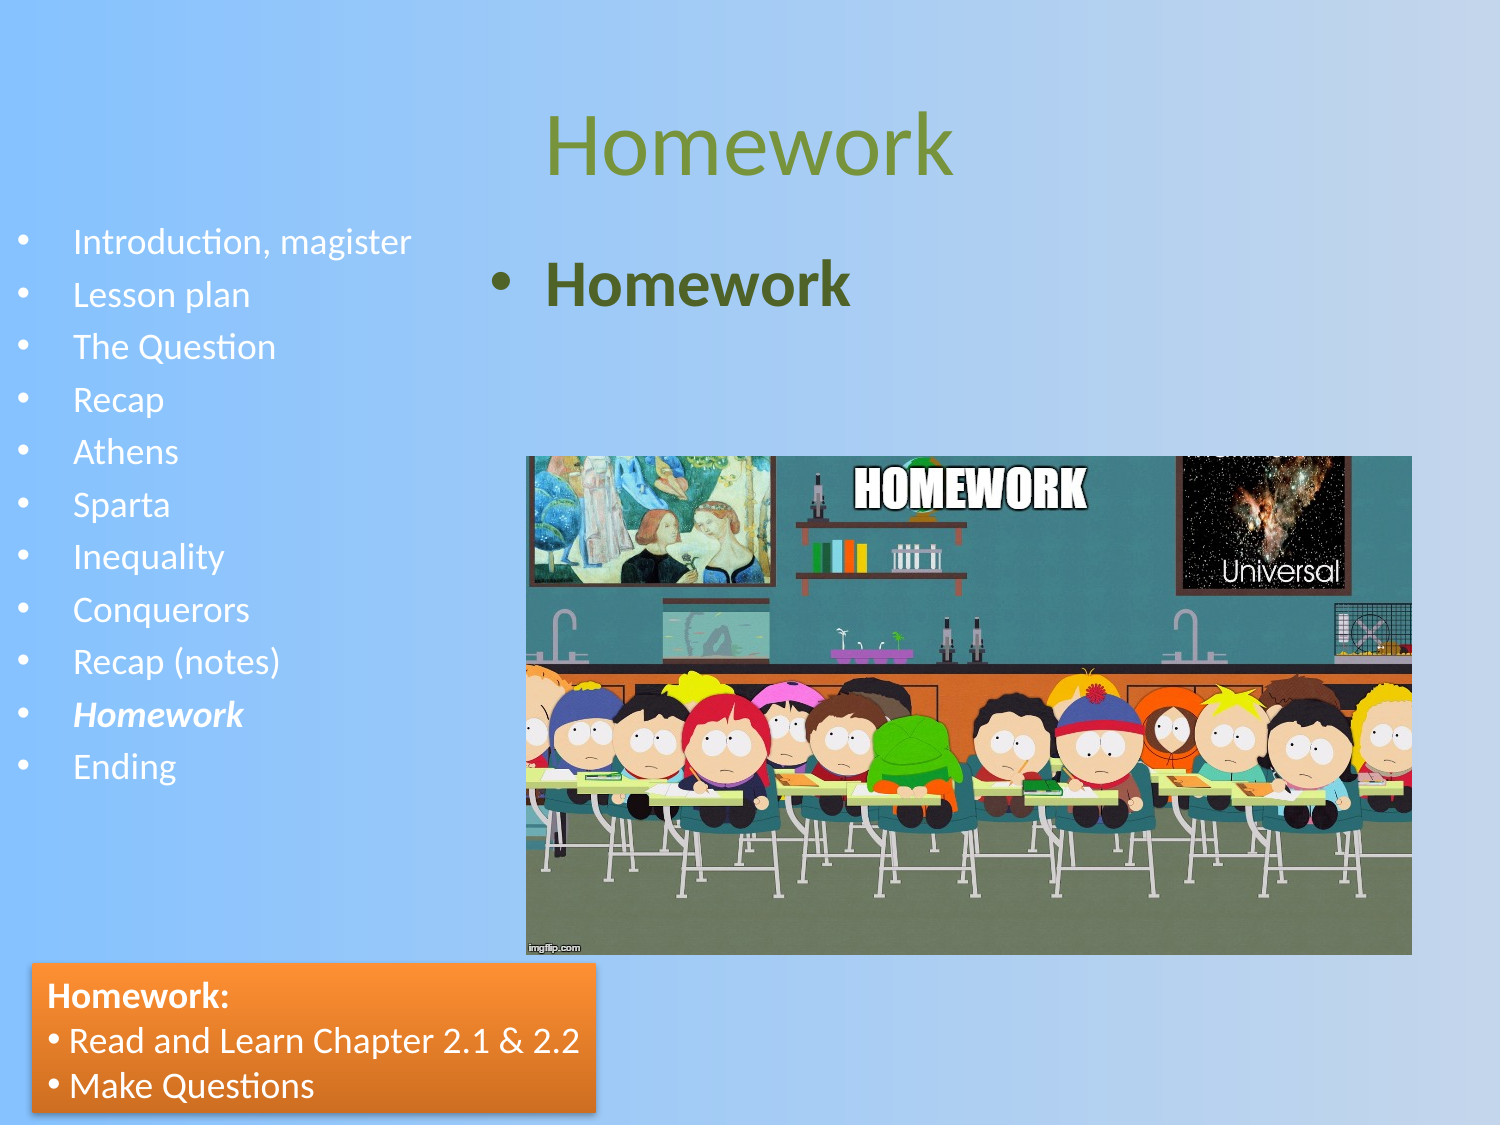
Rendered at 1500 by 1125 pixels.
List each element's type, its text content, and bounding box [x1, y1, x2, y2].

picture [525, 456, 1413, 955]
title Homework [75, 45, 1425, 232]
text_box Homework: Read and Learn Chapter 2.1 & 2.2 Make Questions [32, 963, 596, 1113]
list Homework [474, 232, 1425, 1005]
text_box Introduction, magister Lesson plan The Question Recap Athens Sparta Inequality Conquerors Recap (notes) Homework Ending [1, 209, 475, 953]
